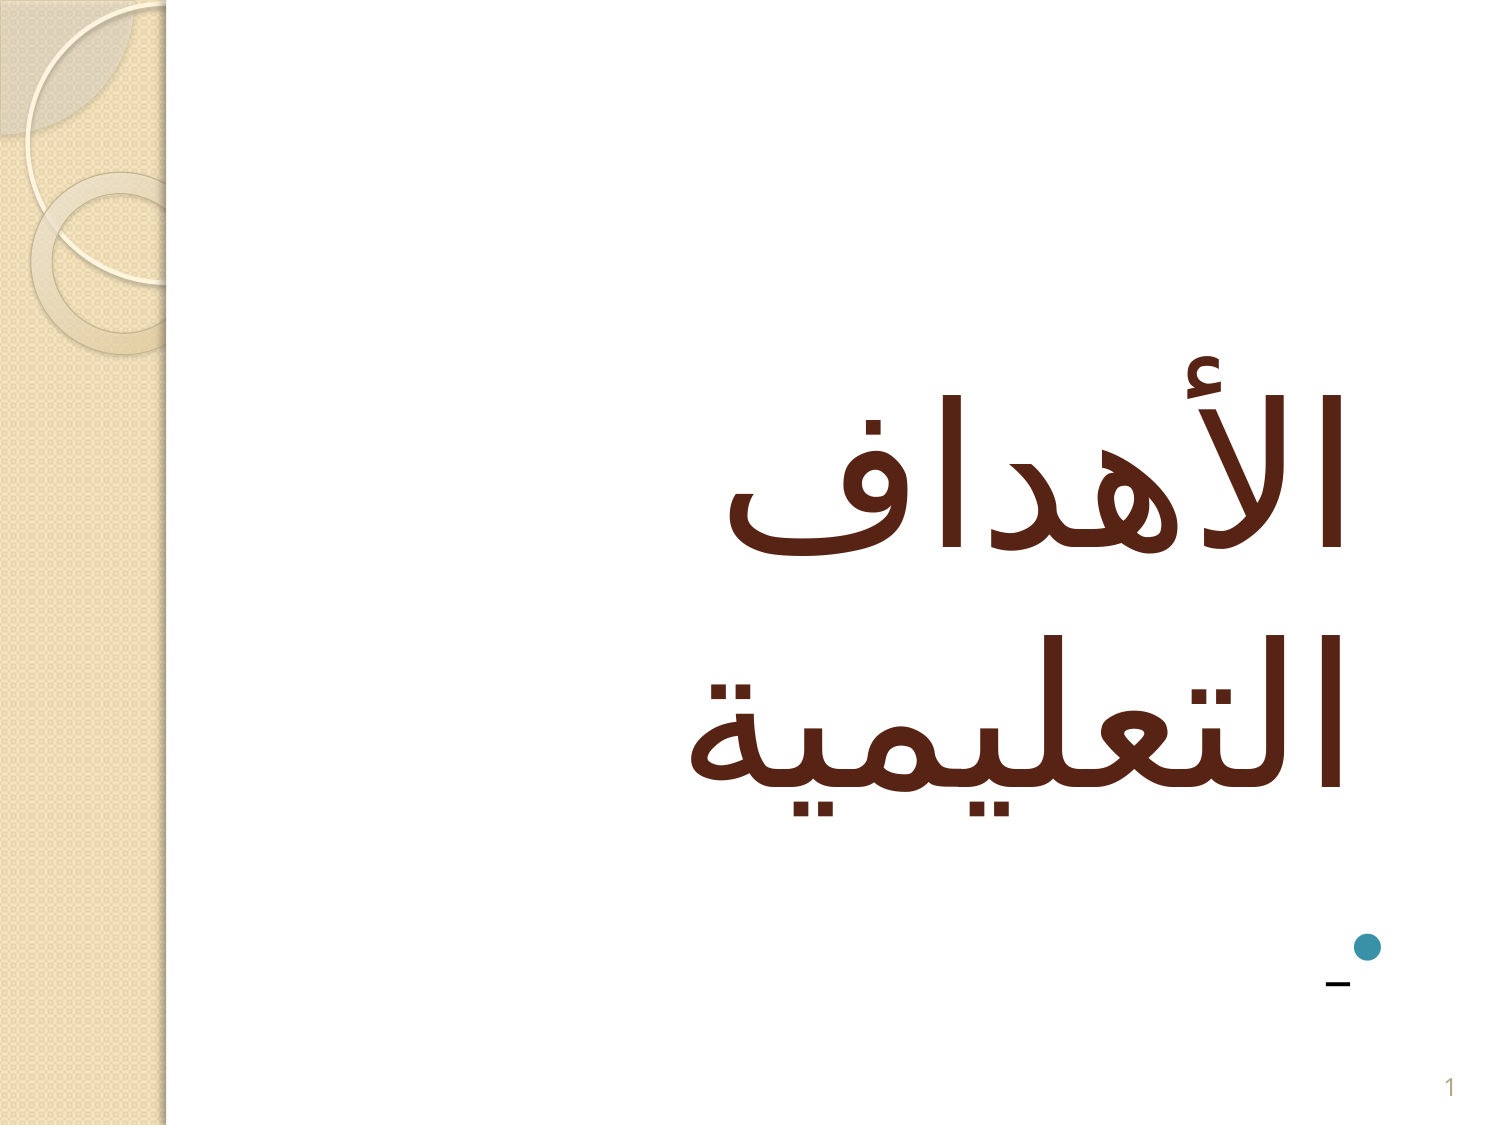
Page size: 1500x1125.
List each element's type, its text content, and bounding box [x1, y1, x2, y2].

list _ [75, 924, 1425, 1000]
title الأهداف التعليمية [75, 275, 1375, 900]
slide_number 1 [1413, 1034, 1488, 1113]
